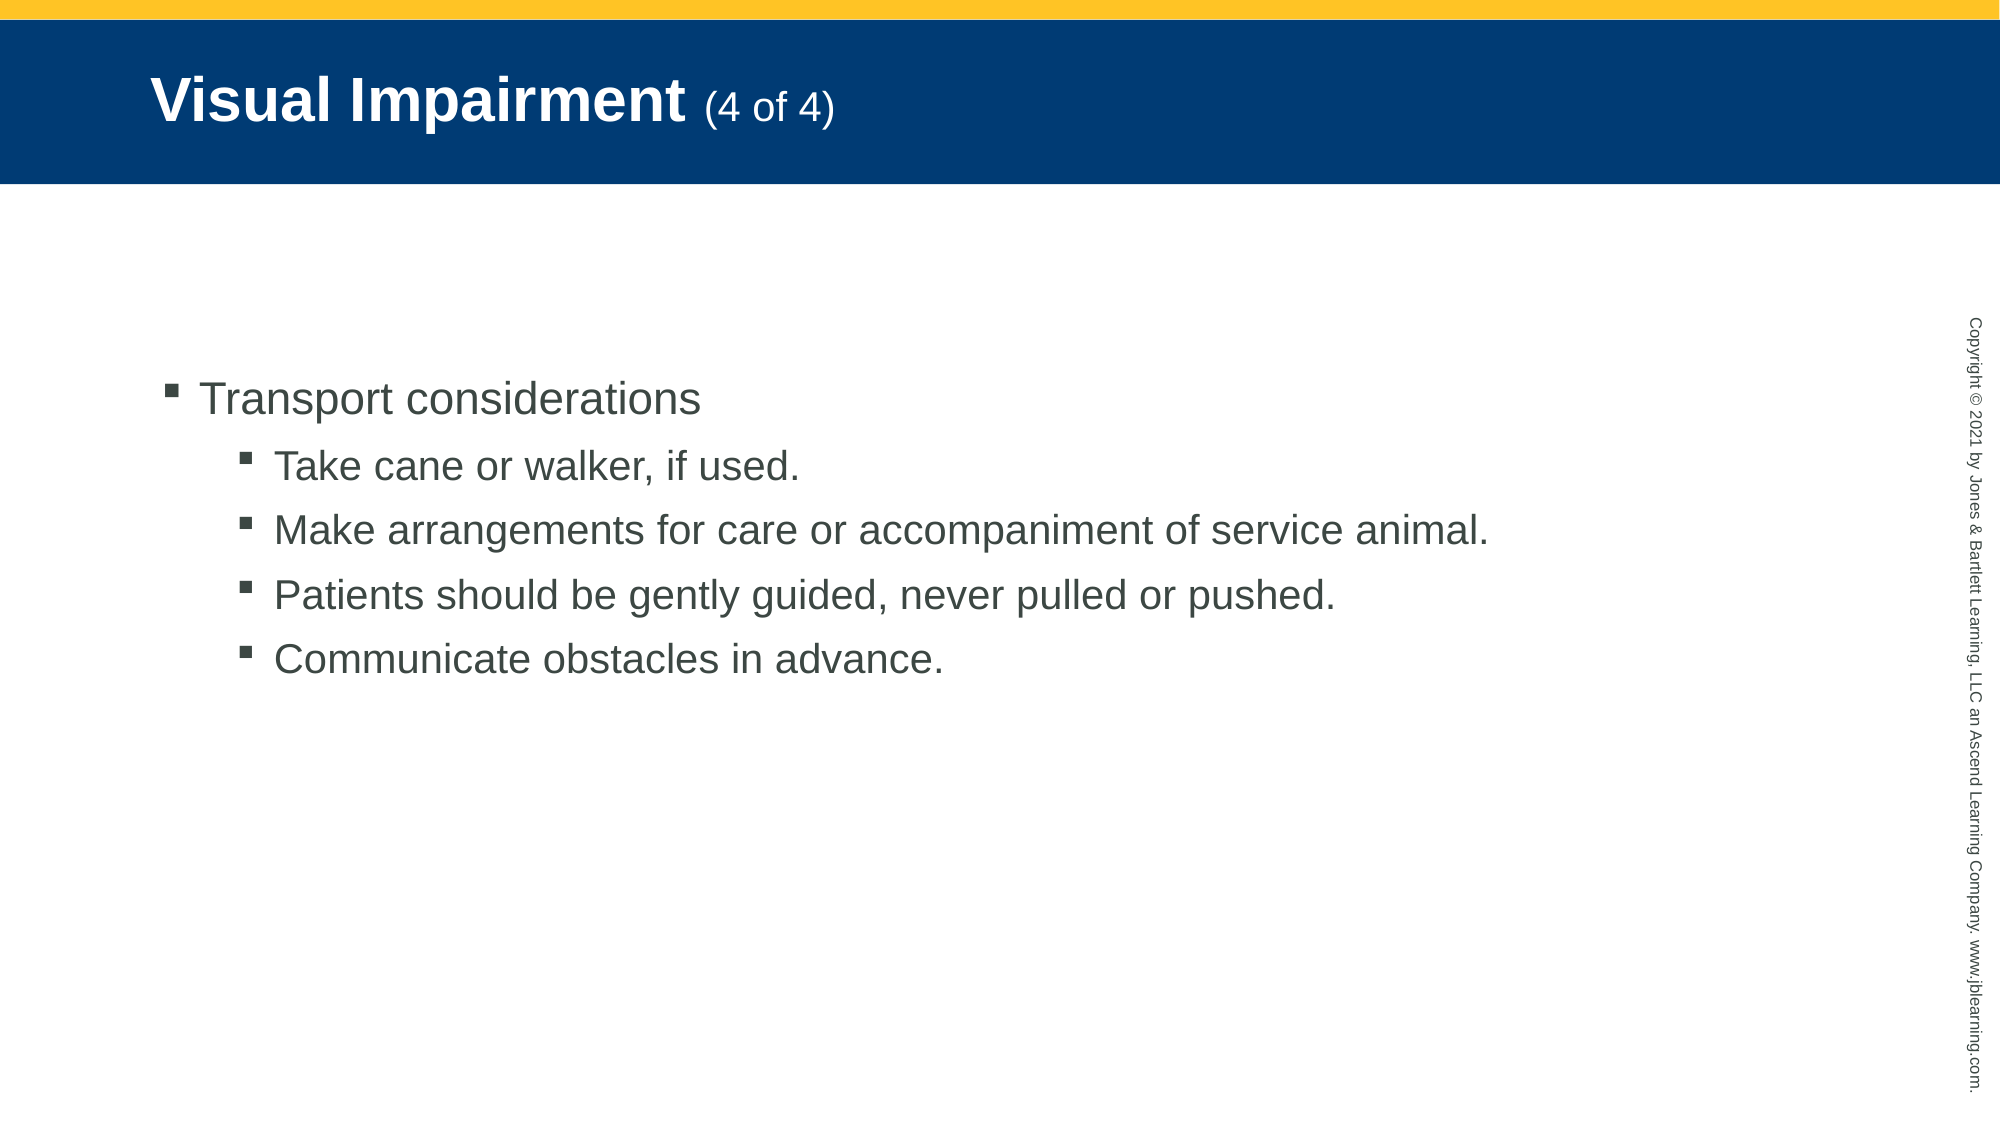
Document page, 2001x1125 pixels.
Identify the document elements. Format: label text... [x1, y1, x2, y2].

list Transport considerations Take cane or walker, if used. Make arrangements for care or accompaniment of service animal. Patients should be gently guided, never pulled or pushed. Communicate obstacles in advance. [146, 361, 1859, 1016]
title Visual Impairment (4 of 4) [0, 19, 2000, 185]
